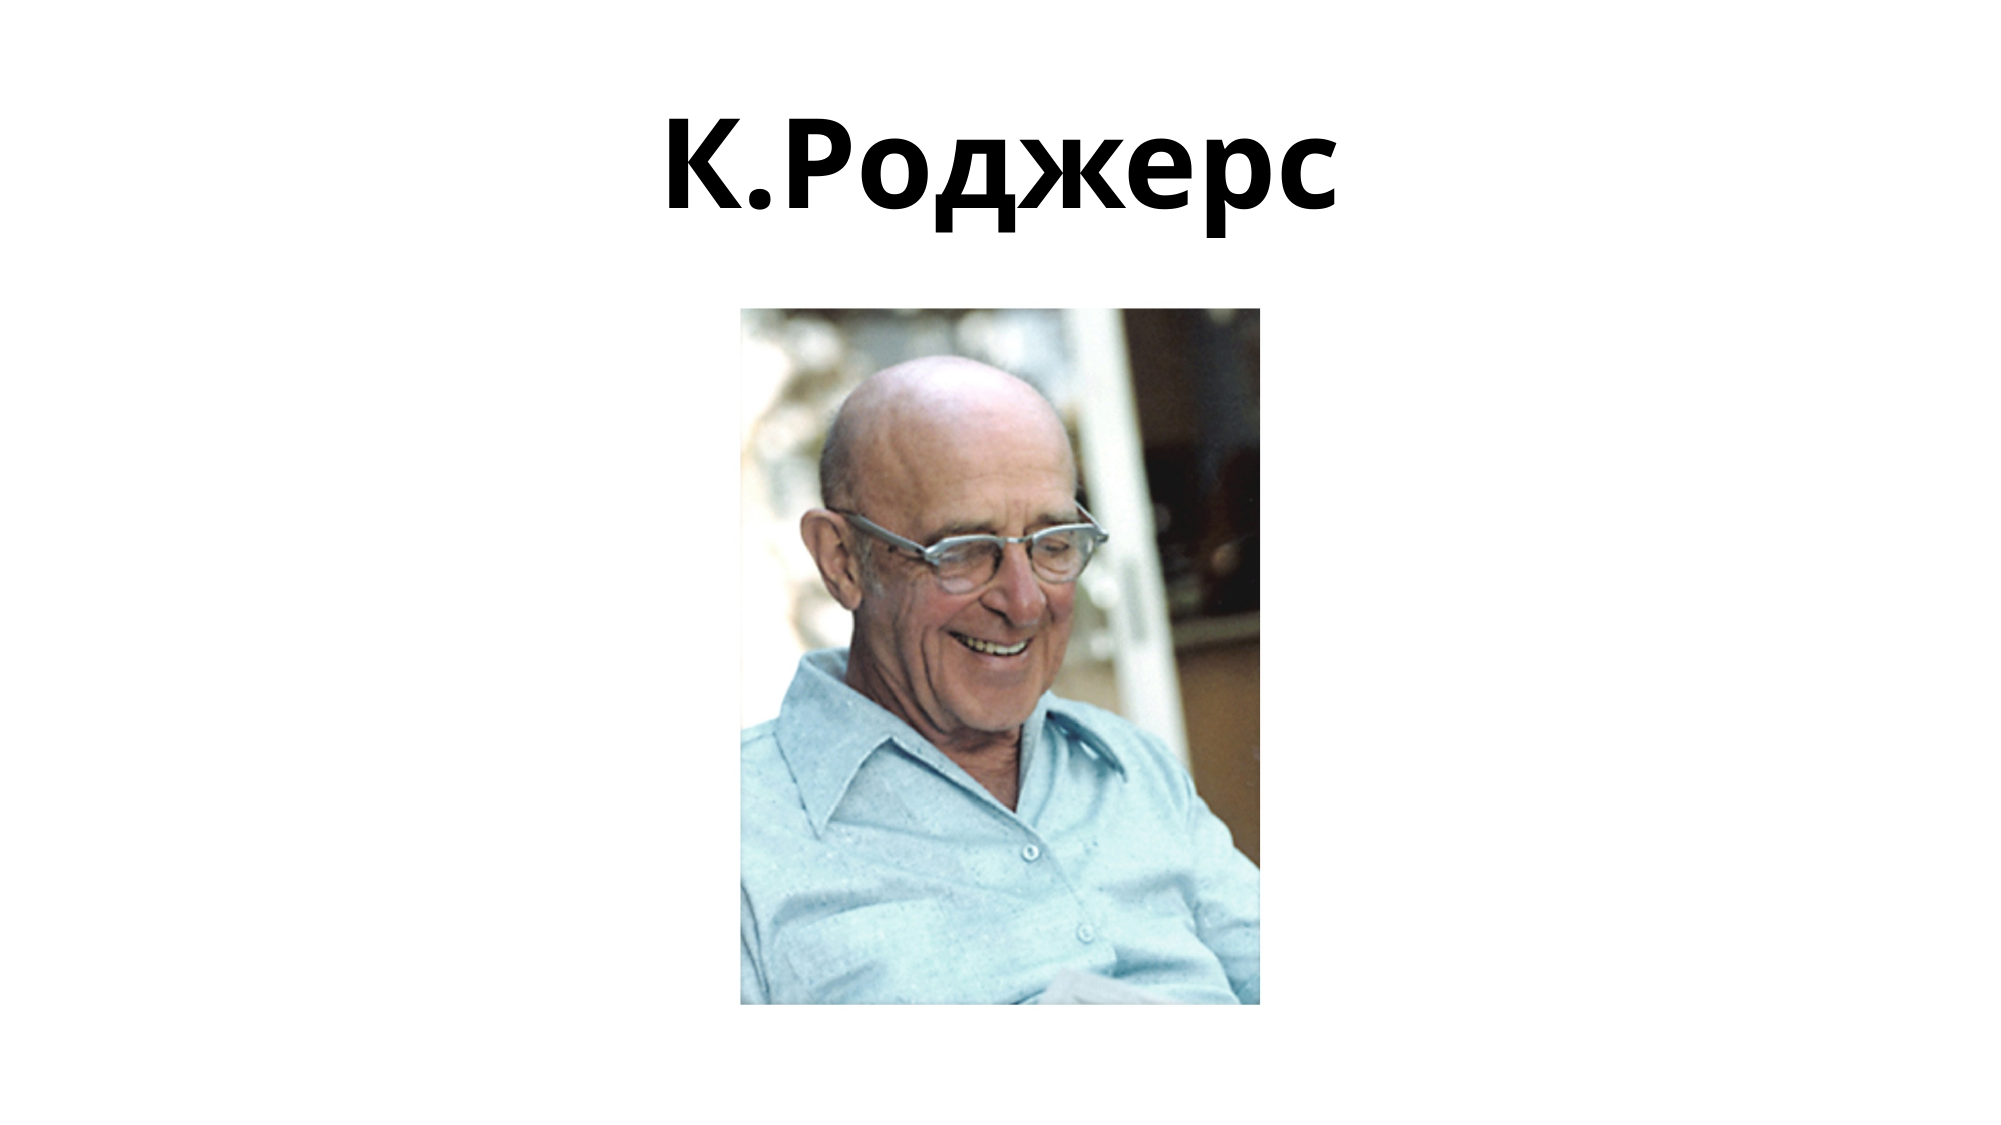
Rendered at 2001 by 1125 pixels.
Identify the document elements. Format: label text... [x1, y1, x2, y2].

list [734, 302, 1266, 1011]
title К.Роджерс [137, 59, 1863, 278]
